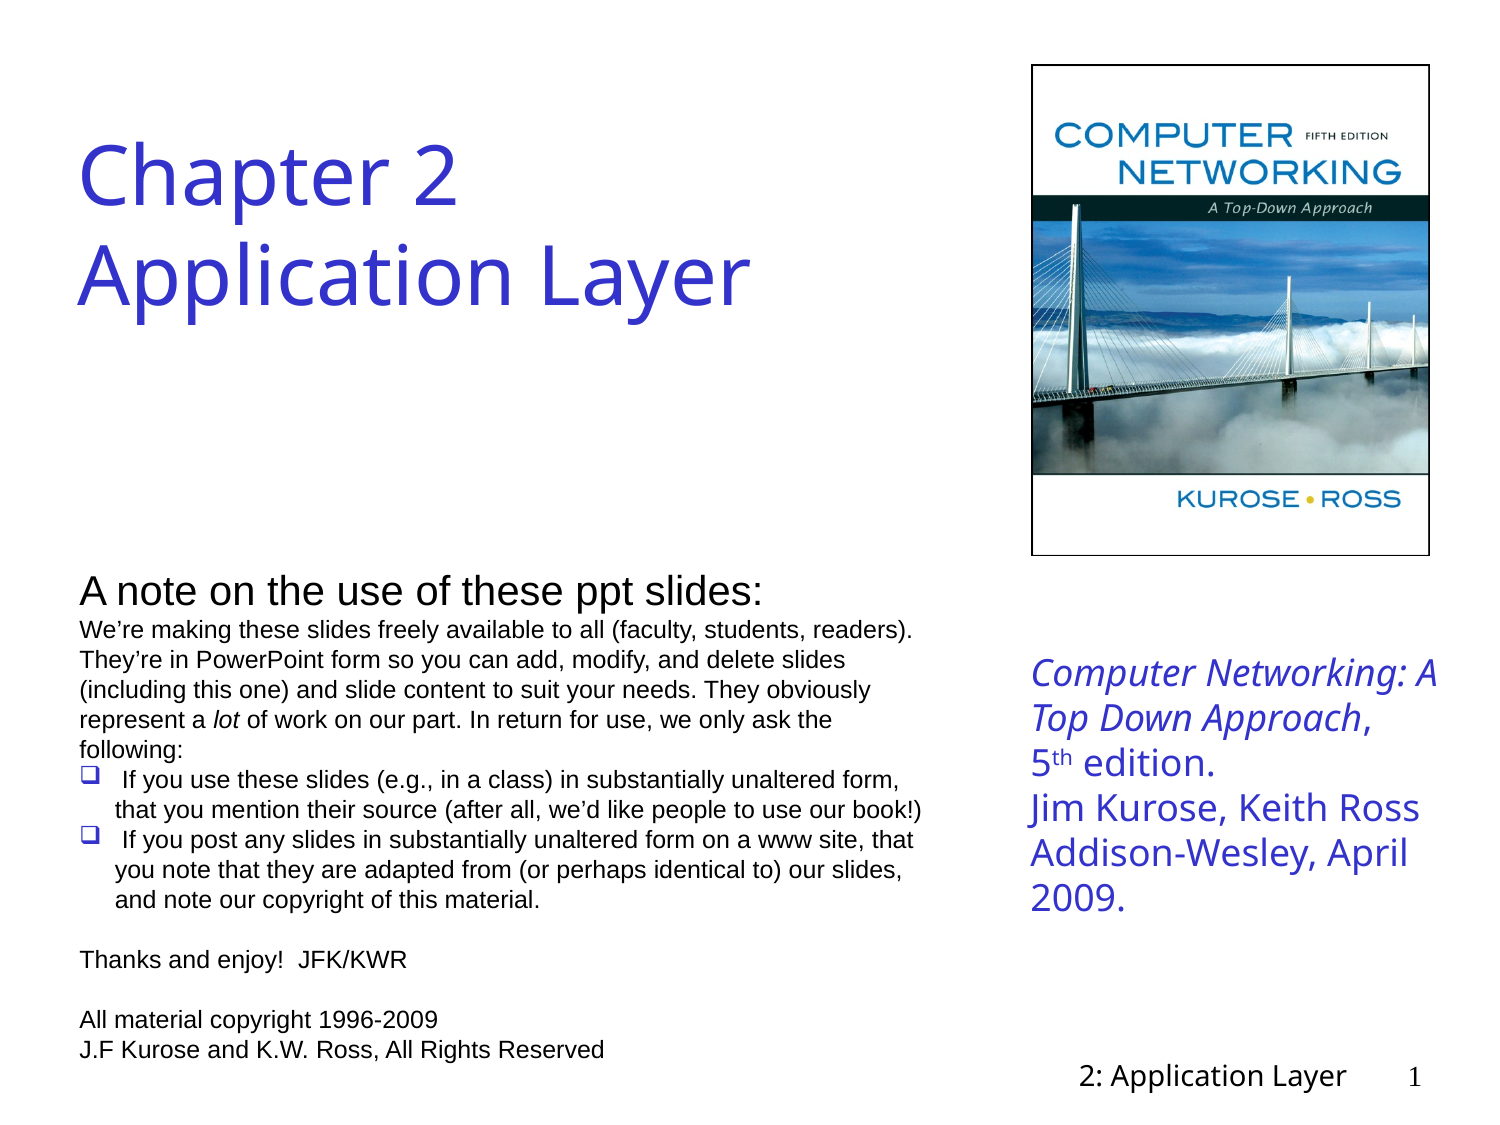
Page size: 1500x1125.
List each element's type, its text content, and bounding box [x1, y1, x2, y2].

text_box Chapter 2 Application Layer [62, 80, 1009, 364]
footer 2: Application Layer [887, 1049, 1362, 1125]
picture [1031, 63, 1430, 556]
text_box A note on the use of these ppt slides: We’re making these slides freely available to all (faculty, students, readers). They’re in PowerPoint form so you can add, modify, and delete slides (including this one) and slide content to suit your needs. They obviously represent a lot of work on our part. In return for use, we only ask the following: If you use these slides (e.g., in a class) in substantially unaltered form, that you mention their source (after all, we’d like people to use our book!) If you post any slides in substantially unaltered form on a www site, that you note that they are adapted from (or perhaps identical to) our slides, and note our copyright of this material. Thanks and enjoy! JFK/KWR All material copyright 1996-2009 J.F Kurose and K.W. Ross, All Rights Reserved [64, 556, 947, 1071]
text_box Computer Networking: A Top Down Approach, 5th edition. Jim Kurose, Keith Ross Addison-Wesley, April 2009. [1015, 571, 1464, 1042]
slide_number 1 [1362, 1049, 1438, 1125]
